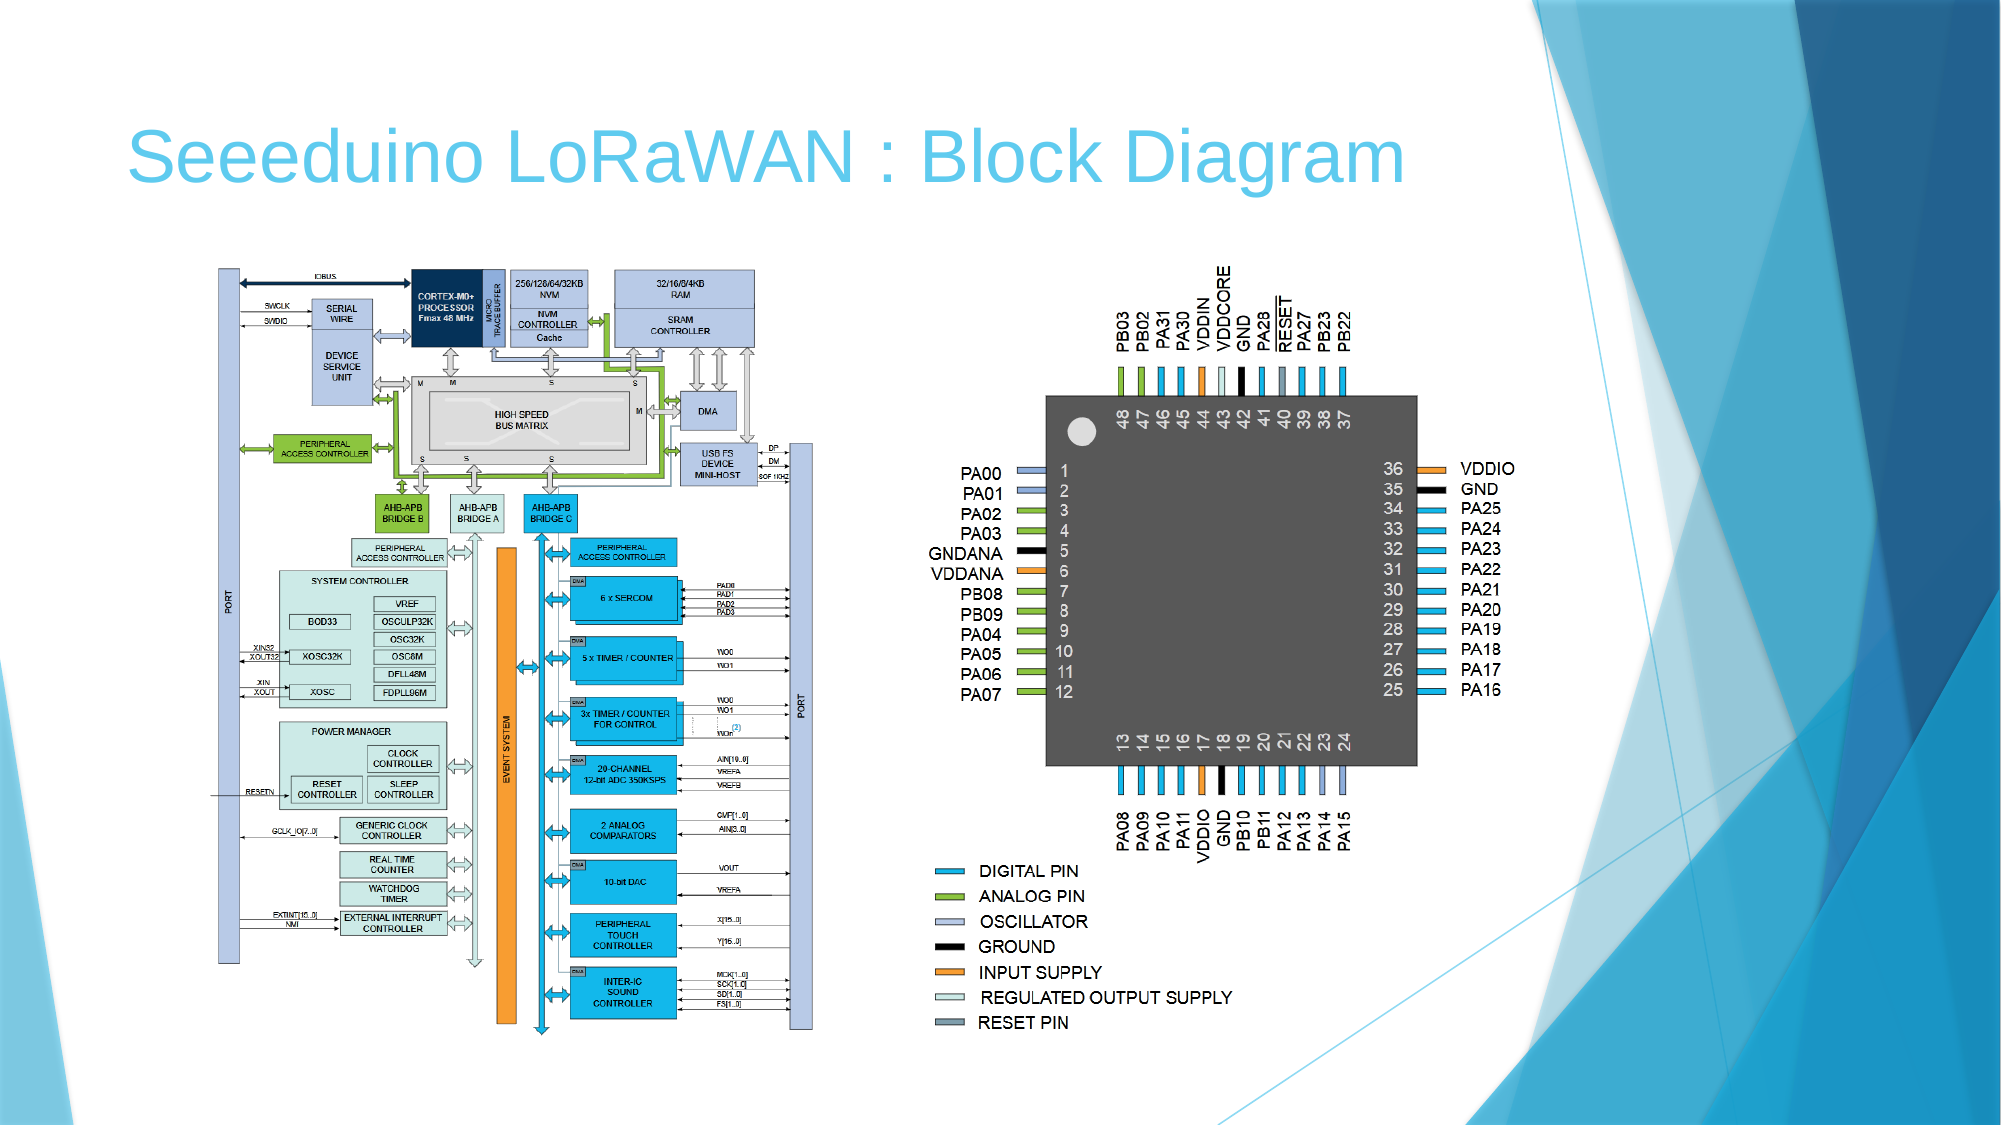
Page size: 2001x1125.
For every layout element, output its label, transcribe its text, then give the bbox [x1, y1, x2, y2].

picture [206, 266, 817, 1037]
picture [916, 262, 1522, 1040]
title Seeeduino LoRaWAN : Block Diagram [111, 99, 1522, 252]
